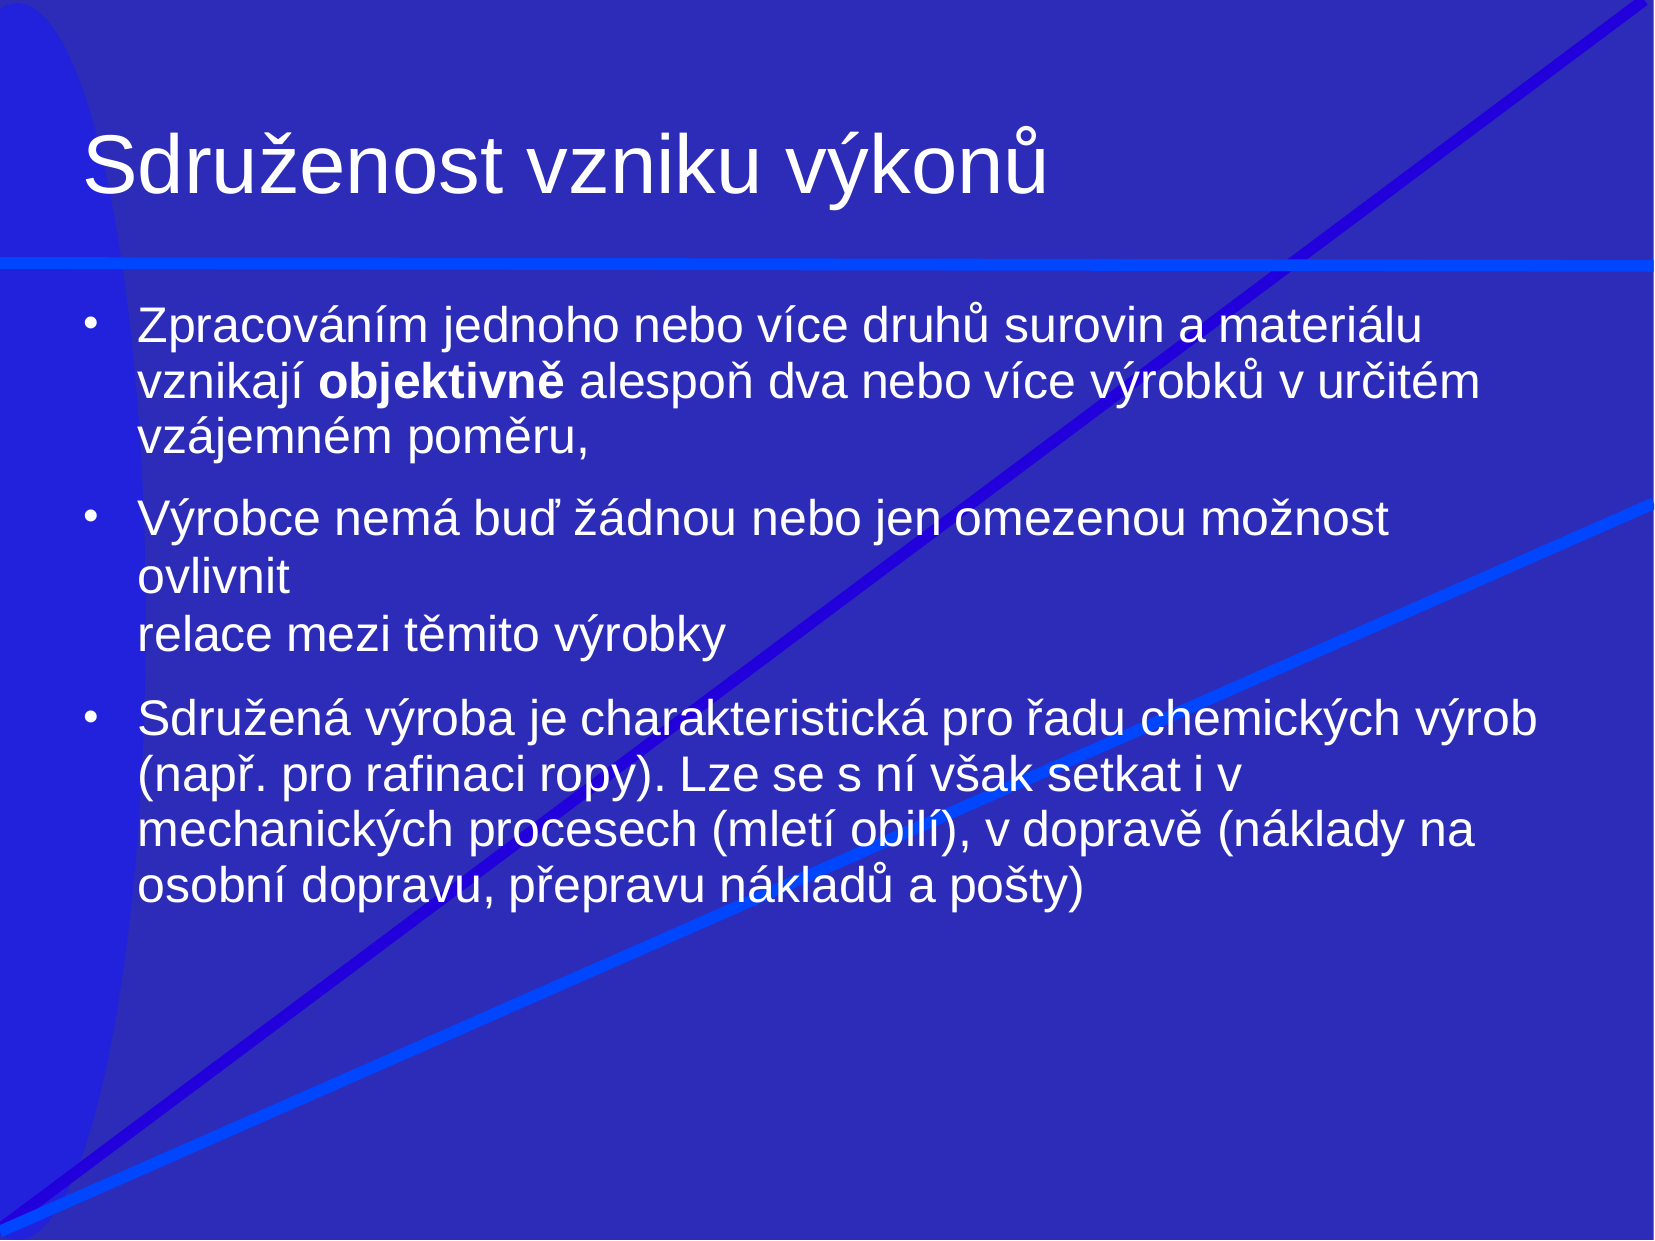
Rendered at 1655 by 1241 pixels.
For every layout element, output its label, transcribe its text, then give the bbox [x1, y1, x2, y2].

title Sdruženost vzniku výkonů [80, 64, 1574, 318]
text_box Zpracováním jednoho nebo více druhů surovin a materiálu vznikají objektivně alespoň dva nebo více výrobků v určitém vzájemném poměru, Výrobce nemá buď žádnou nebo jen omezenou možnost ovlivnit relace mezi těmito výrobky Sdružená výroba je charakteristická pro řadu chemických výrob (např. pro rafinaci ropy). Lze se s ní však setkat i v mechanických procesech (mletí obilí), v dopravě (náklady na osobní dopravu, přepravu nákladů a pošty) [80, 296, 1564, 914]
